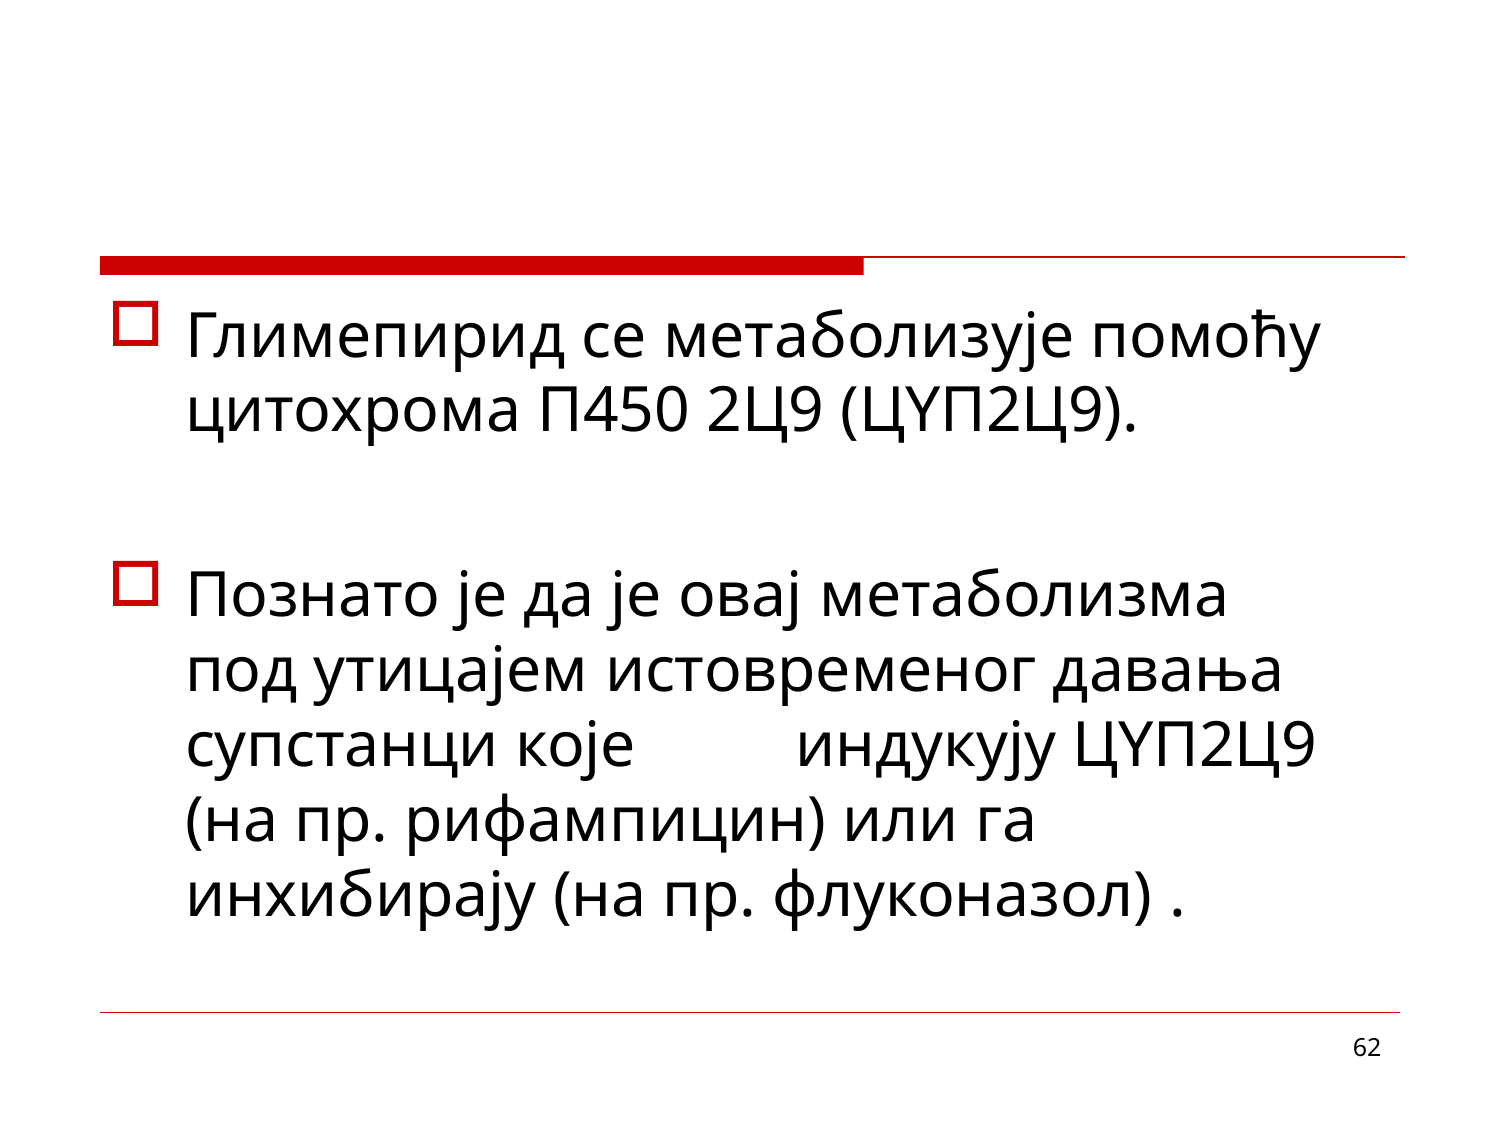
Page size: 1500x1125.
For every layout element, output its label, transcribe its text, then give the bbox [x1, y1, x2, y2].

slide_number 62 [1348, 1029, 1390, 1125]
text_box Глимепирид се метаболизује помоћу цитохрома П450 2Ц9 (ЦYП2Ц9). Познато је да је овај метаболизма под утицајем истовременог давања супстанци које индукују ЦYП2Ц9 (на пр. рифампицин) или га инхибирају (на пр. флуконазол) . [105, 292, 1386, 929]
